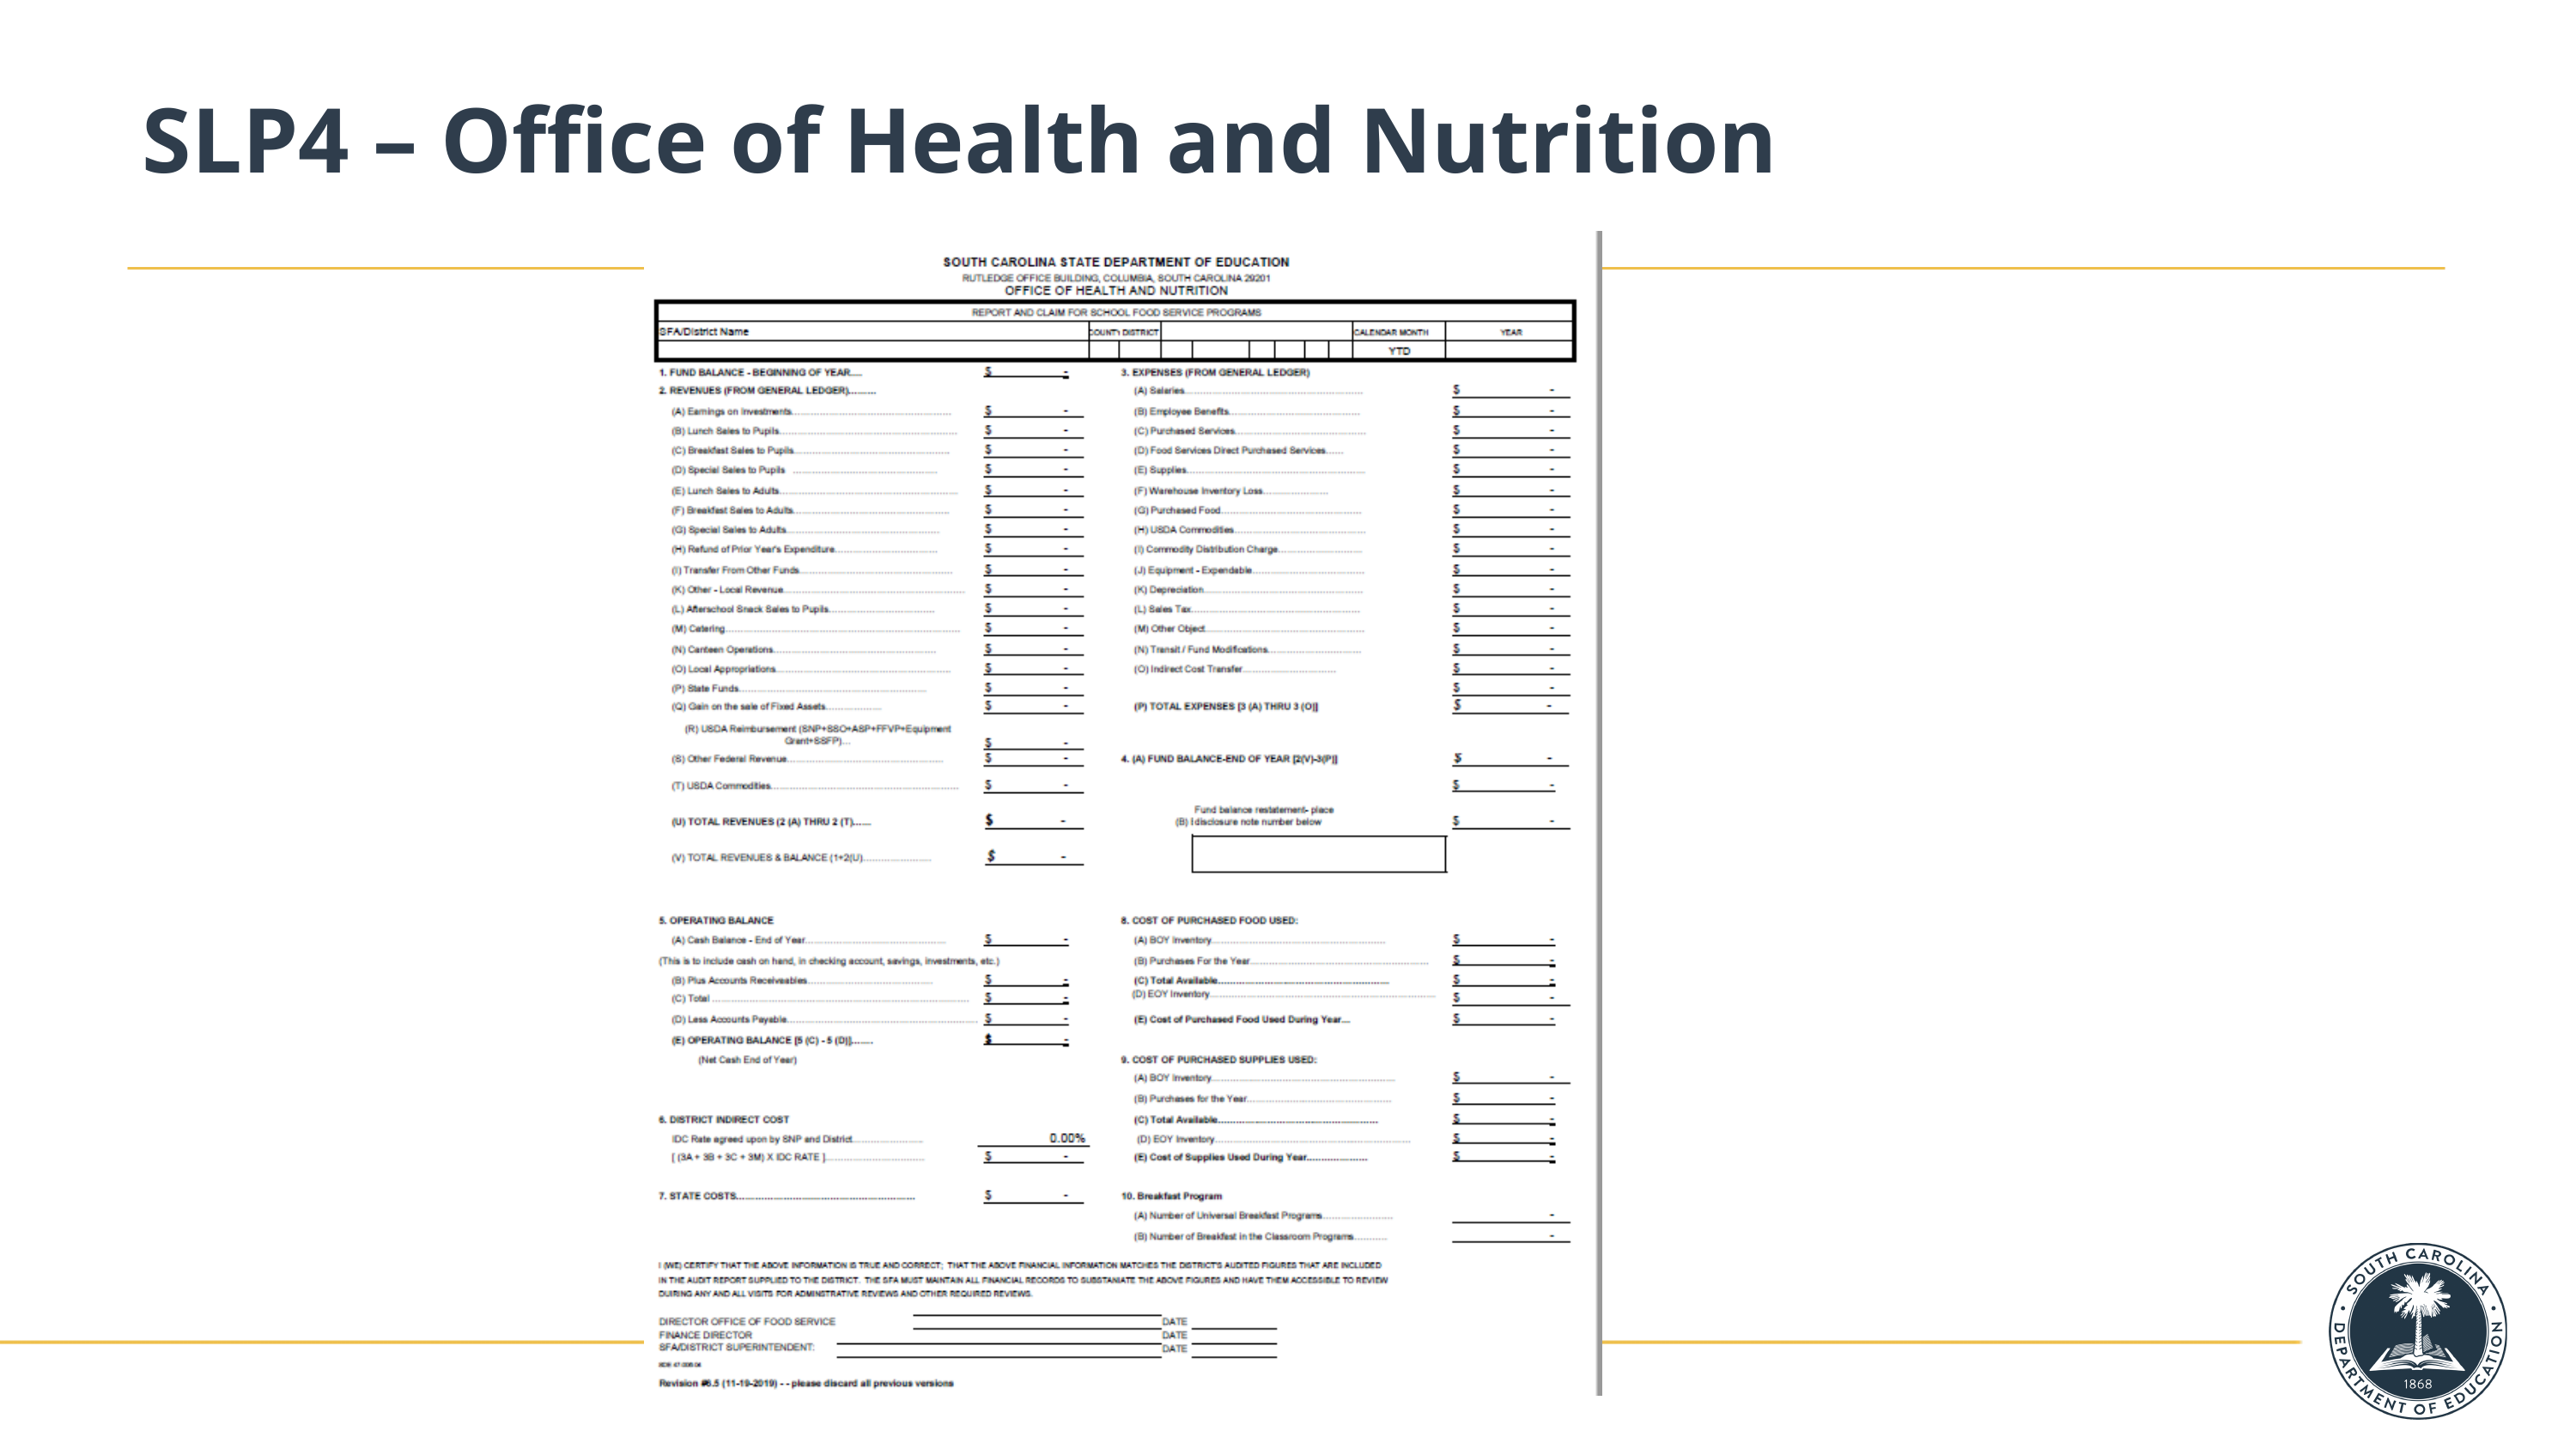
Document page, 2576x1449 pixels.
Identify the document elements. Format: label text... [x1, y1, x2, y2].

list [643, 231, 1603, 1397]
picture [2329, 1243, 2507, 1420]
title SLP4 – Office of Health and Nutrition [129, 76, 2447, 232]
